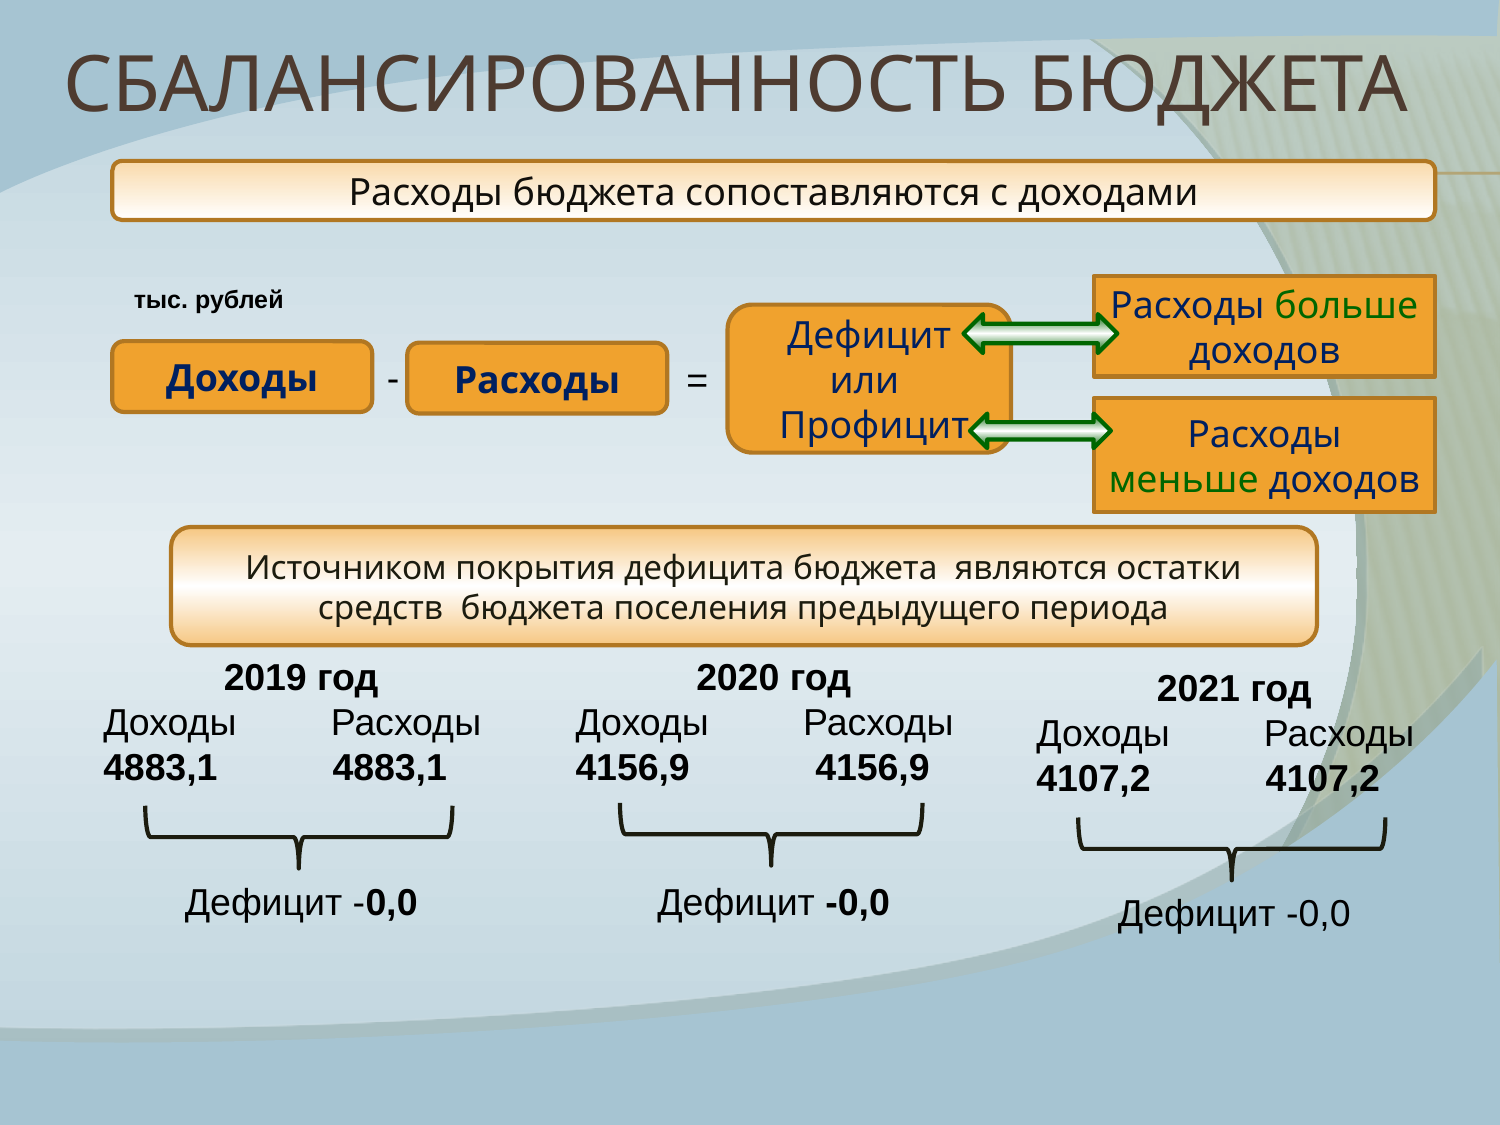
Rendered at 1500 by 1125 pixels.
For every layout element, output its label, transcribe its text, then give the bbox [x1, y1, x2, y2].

text_box Расходы меньше доходов [1092, 396, 1437, 514]
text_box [88, 644, 515, 976]
text_box [820, 333, 880, 394]
title Сбалансированность бюджета [1, 0, 1472, 161]
text_box Расходы больше доходов [1092, 274, 1437, 379]
text_box = [671, 348, 731, 409]
text_box [967, 411, 1113, 451]
text_box - [372, 346, 431, 407]
text_box тыс. рублей [118, 276, 313, 321]
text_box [560, 644, 987, 979]
text_box Дефицит или Профицит [725, 302, 1014, 455]
text_box Расходы бюджета сопоставляются с доходами [110, 158, 1438, 223]
text_box Источником покрытия дефицита бюджета являются остатки средств бюджета поселения предыдущего периода [168, 524, 1320, 648]
text_box Доходы [110, 339, 373, 415]
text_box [1021, 656, 1448, 946]
text_box Расходы [406, 340, 670, 416]
text_box [961, 312, 1120, 356]
